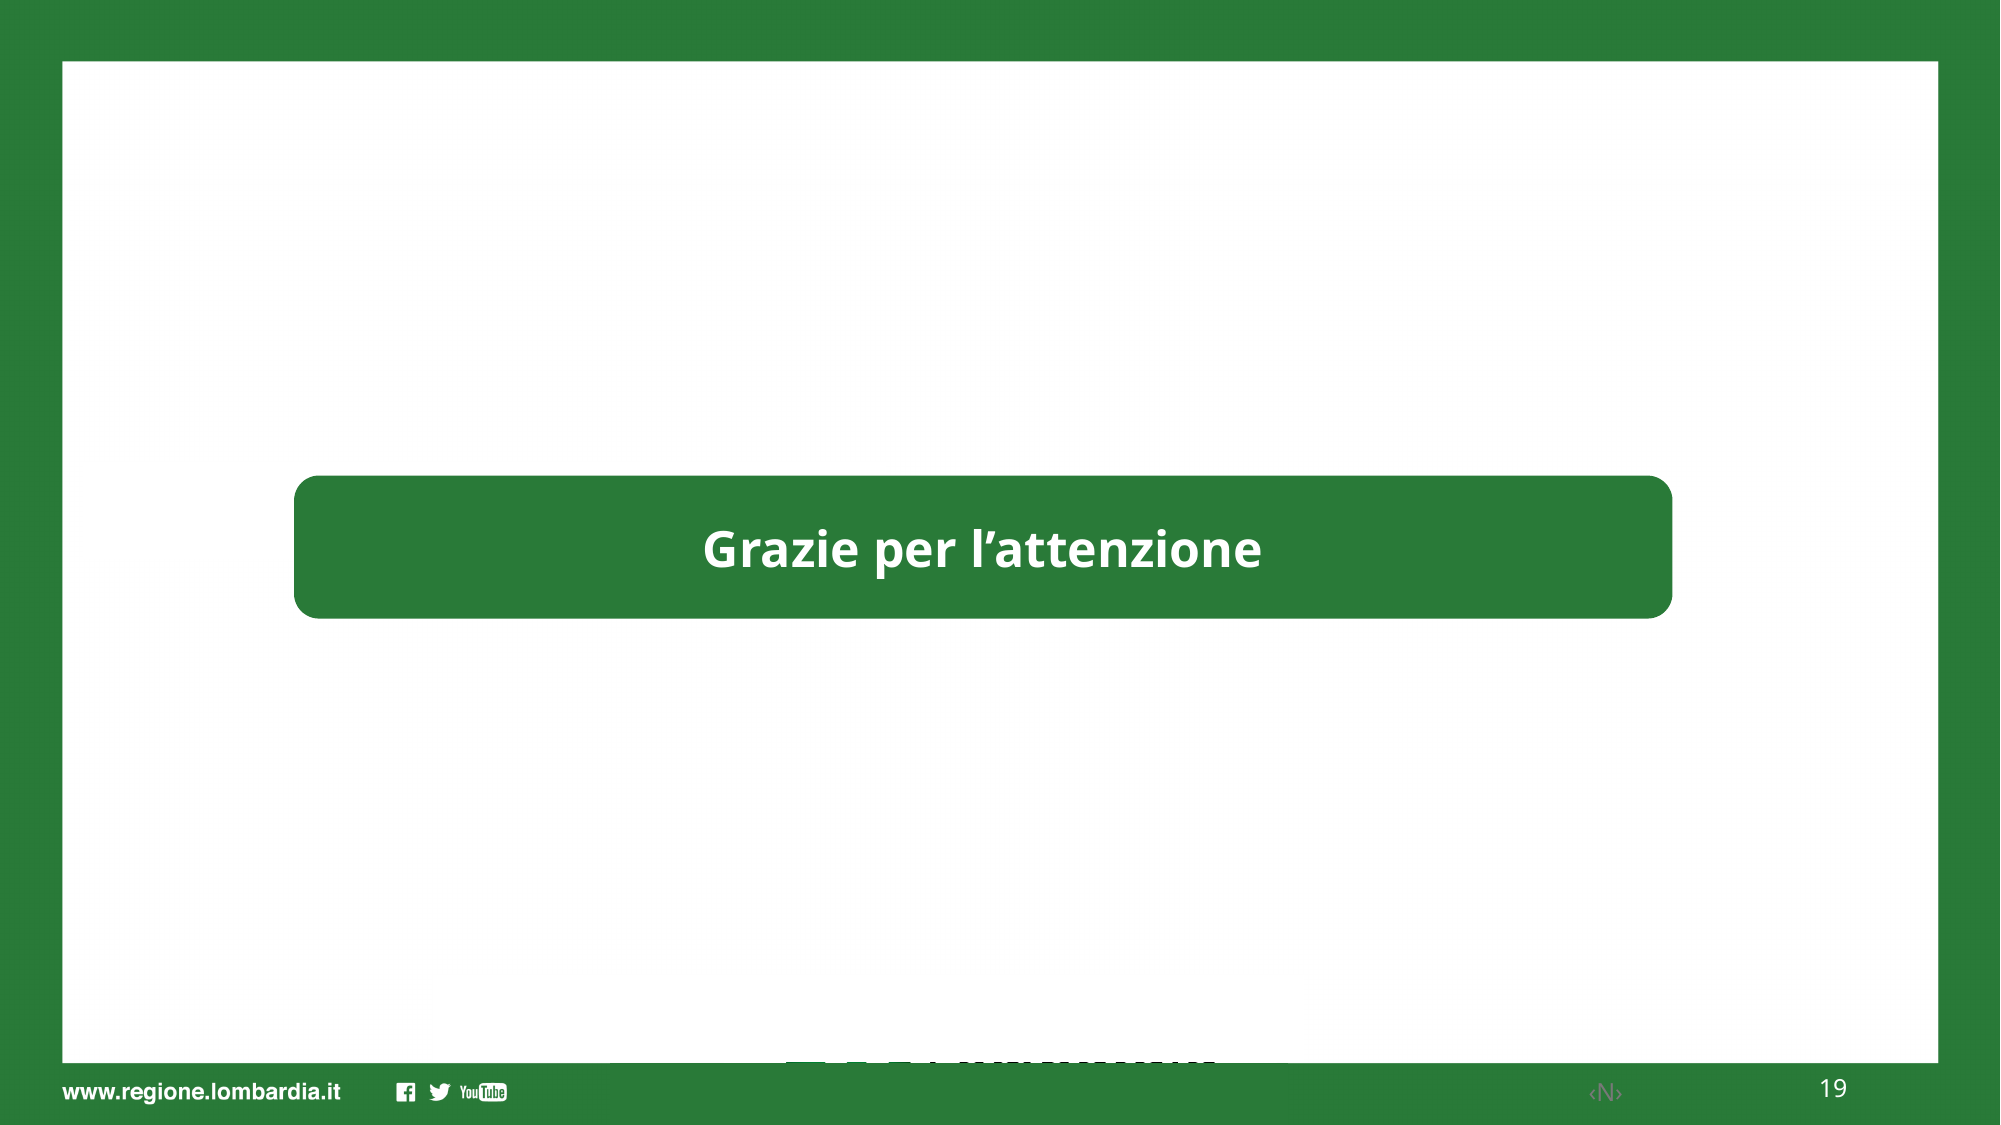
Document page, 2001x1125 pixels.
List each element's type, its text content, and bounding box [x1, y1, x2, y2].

footer ‹N› [1268, 1061, 1944, 1122]
picture [0, 0, 2000, 1125]
text_box Grazie per l’attenzione [294, 475, 1673, 619]
